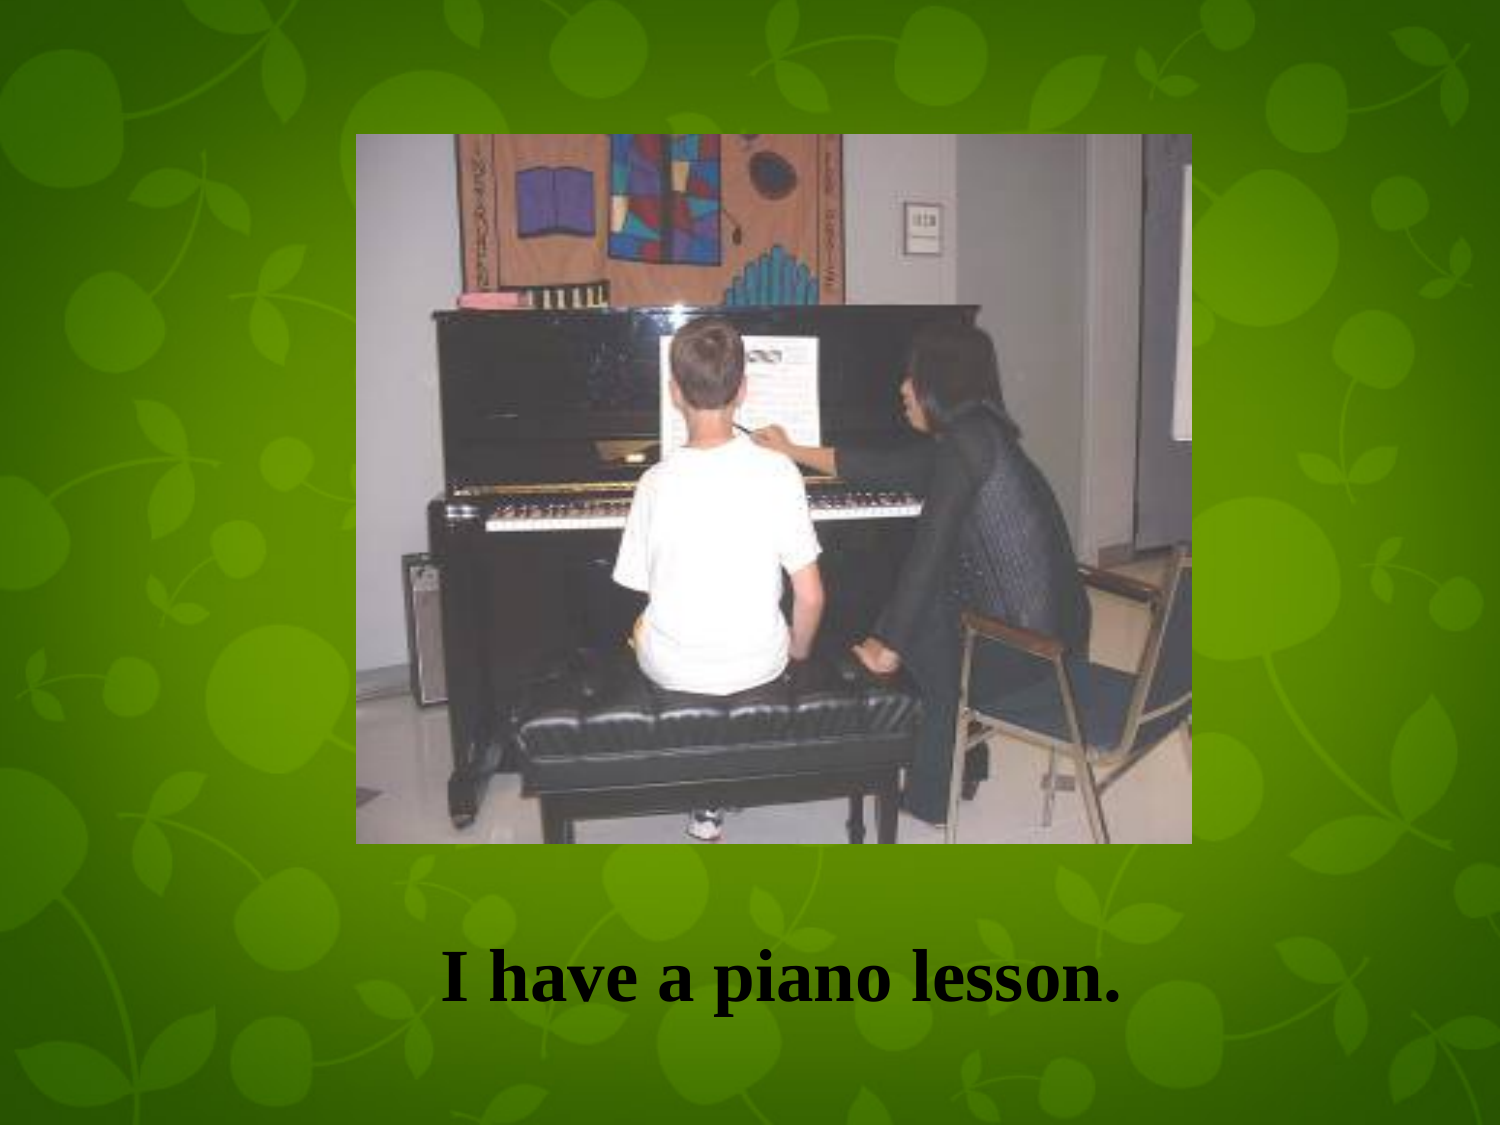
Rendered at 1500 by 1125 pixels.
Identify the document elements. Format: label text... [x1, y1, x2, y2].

text_box I have a piano lesson. [324, 916, 1239, 1027]
picture [0, 0, 1500, 1125]
